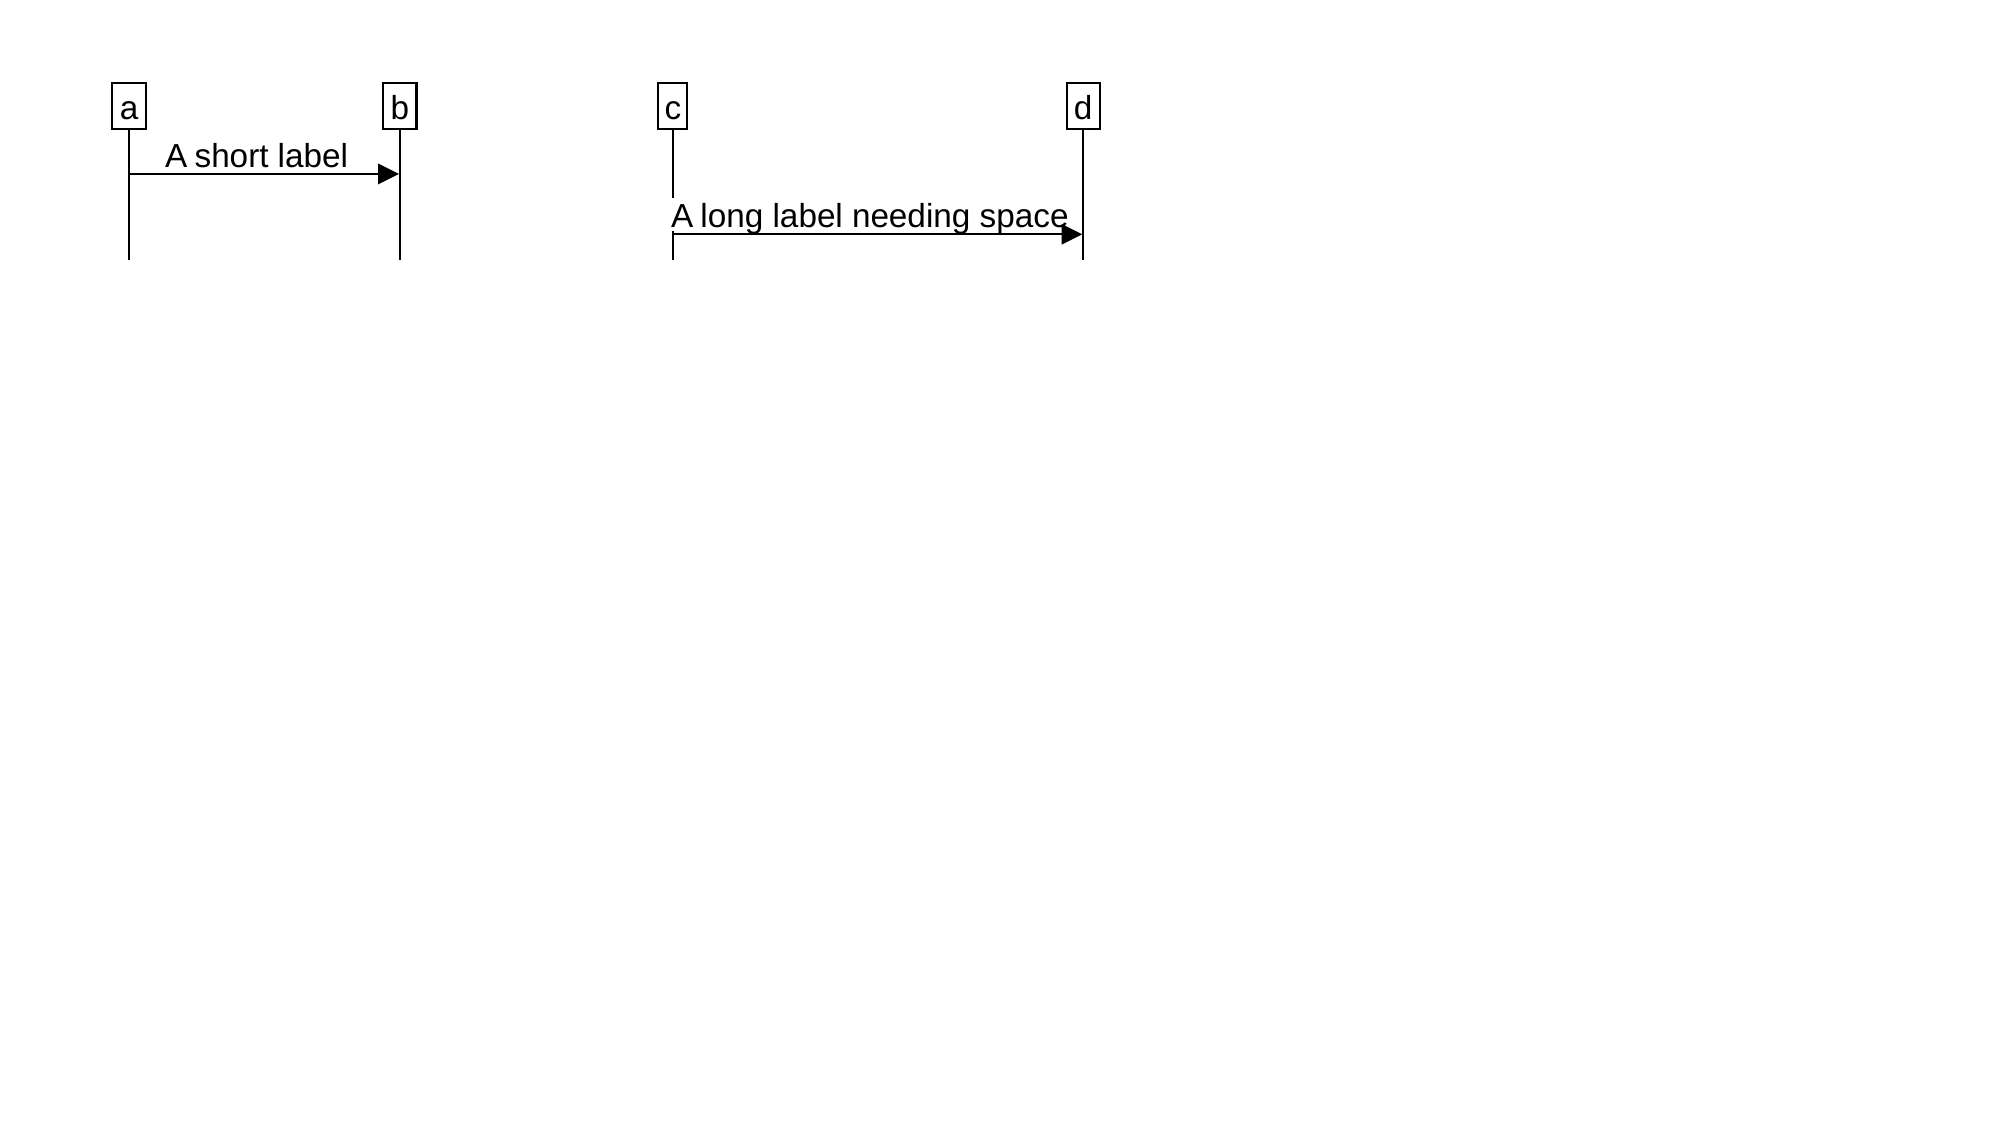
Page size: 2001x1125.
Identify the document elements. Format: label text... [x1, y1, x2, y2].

text_box b [383, 83, 417, 130]
text_box A short label [161, 135, 352, 173]
text_box c [658, 83, 688, 130]
text_box A long label needing space [667, 195, 1073, 234]
text_box a [112, 83, 146, 130]
text_box d [1066, 83, 1100, 130]
text_box [74, 74, 1144, 261]
